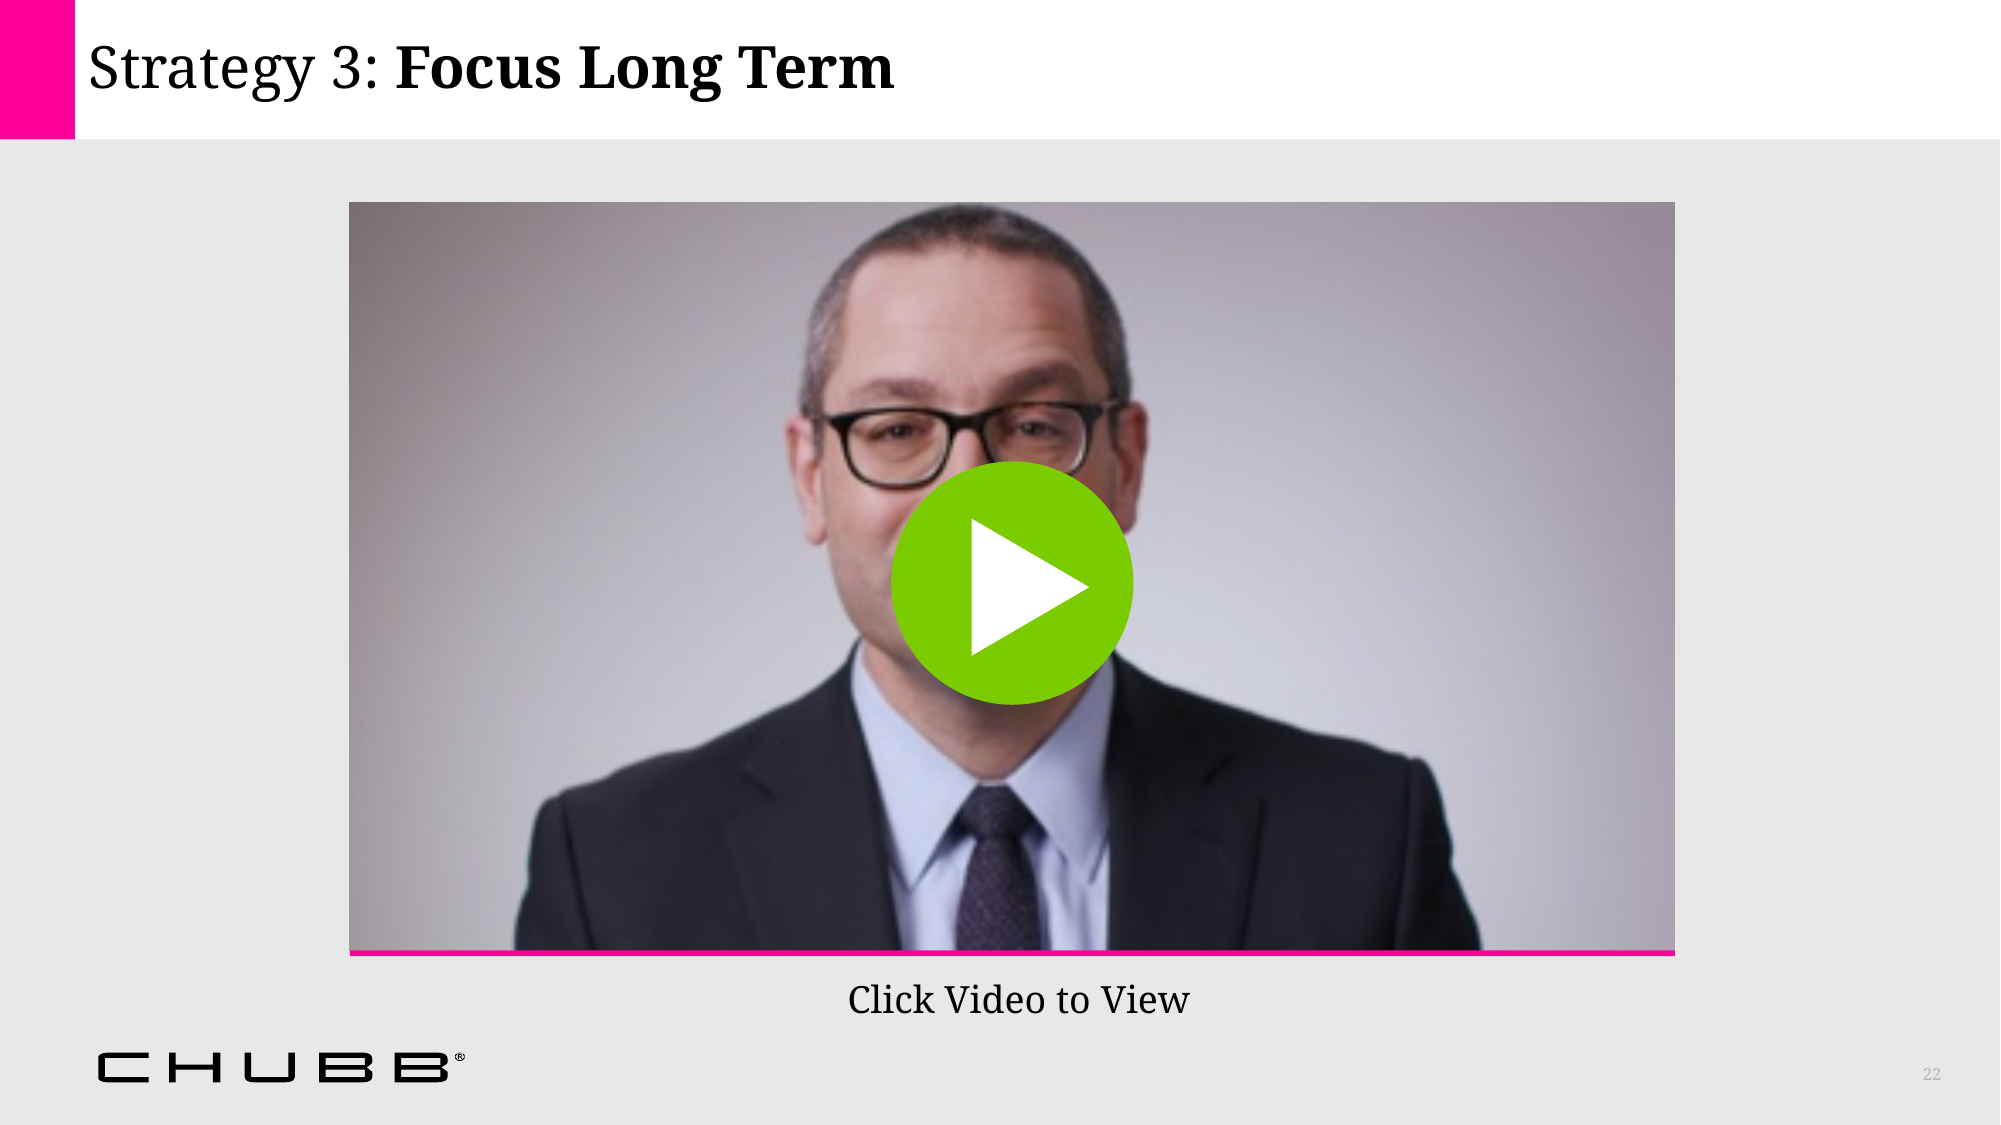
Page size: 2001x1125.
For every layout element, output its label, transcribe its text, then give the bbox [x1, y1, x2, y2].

text_box Click Video to View [714, 968, 1324, 1029]
slide_number 22 [1849, 1033, 1957, 1094]
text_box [349, 202, 1675, 957]
title Strategy 3: Focus Long Term [73, 14, 1863, 126]
